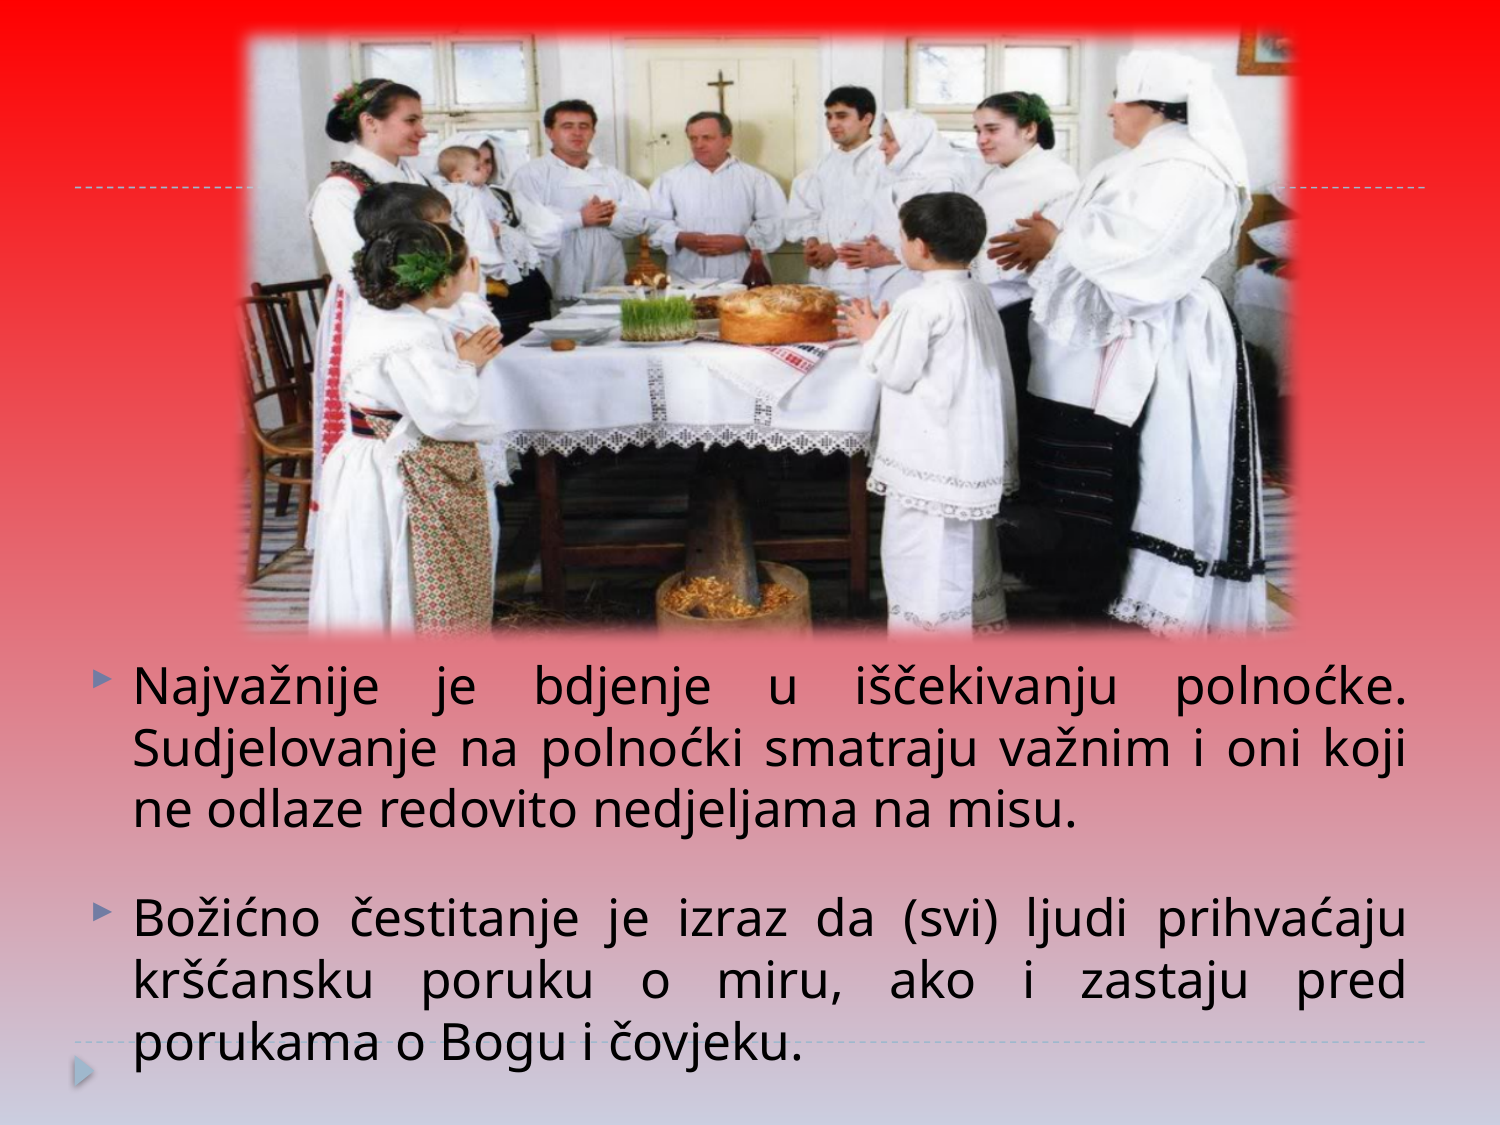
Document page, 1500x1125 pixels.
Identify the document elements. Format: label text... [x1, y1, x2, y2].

picture [229, 18, 1306, 647]
list Najvažnije je bdjenje u iščekivanju polnoćke. Sudjelovanje na polnoćki smatraju važnim i oni koji ne odlaze redovito nedjeljama na misu. Božićno čestitanje je izraz da (svi) ljudi prihvaćaju kršćansku poruku o miru, ako i zastaju pred porukama o Bogu i čovjeku. [75, 645, 1425, 1083]
